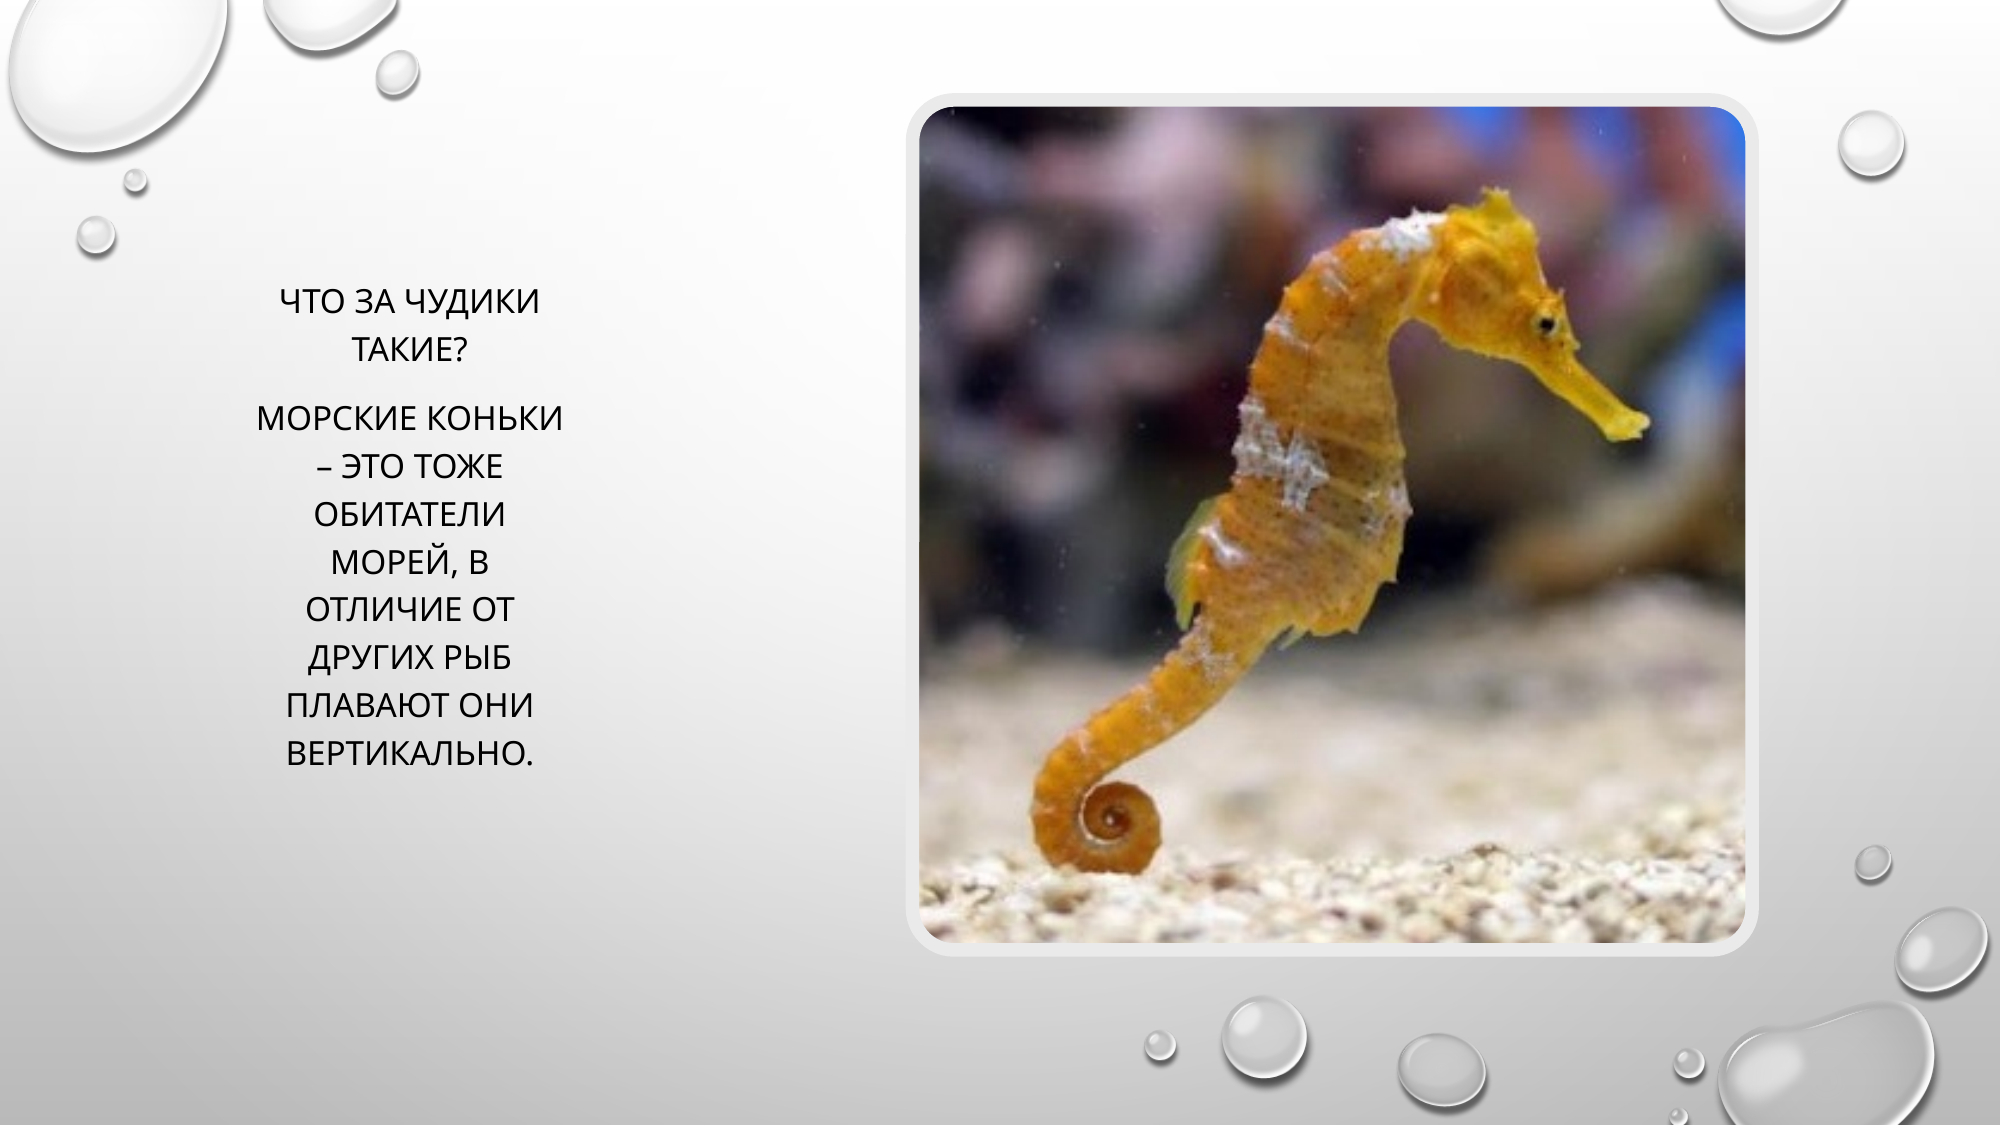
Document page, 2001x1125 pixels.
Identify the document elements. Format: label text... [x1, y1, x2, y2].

list Что за чудики такие? Морские коньки – это тоже обитатели морей, в отличие от других рыб плавают они вертикально. [237, 264, 583, 1095]
picture [0, 0, 2000, 1125]
